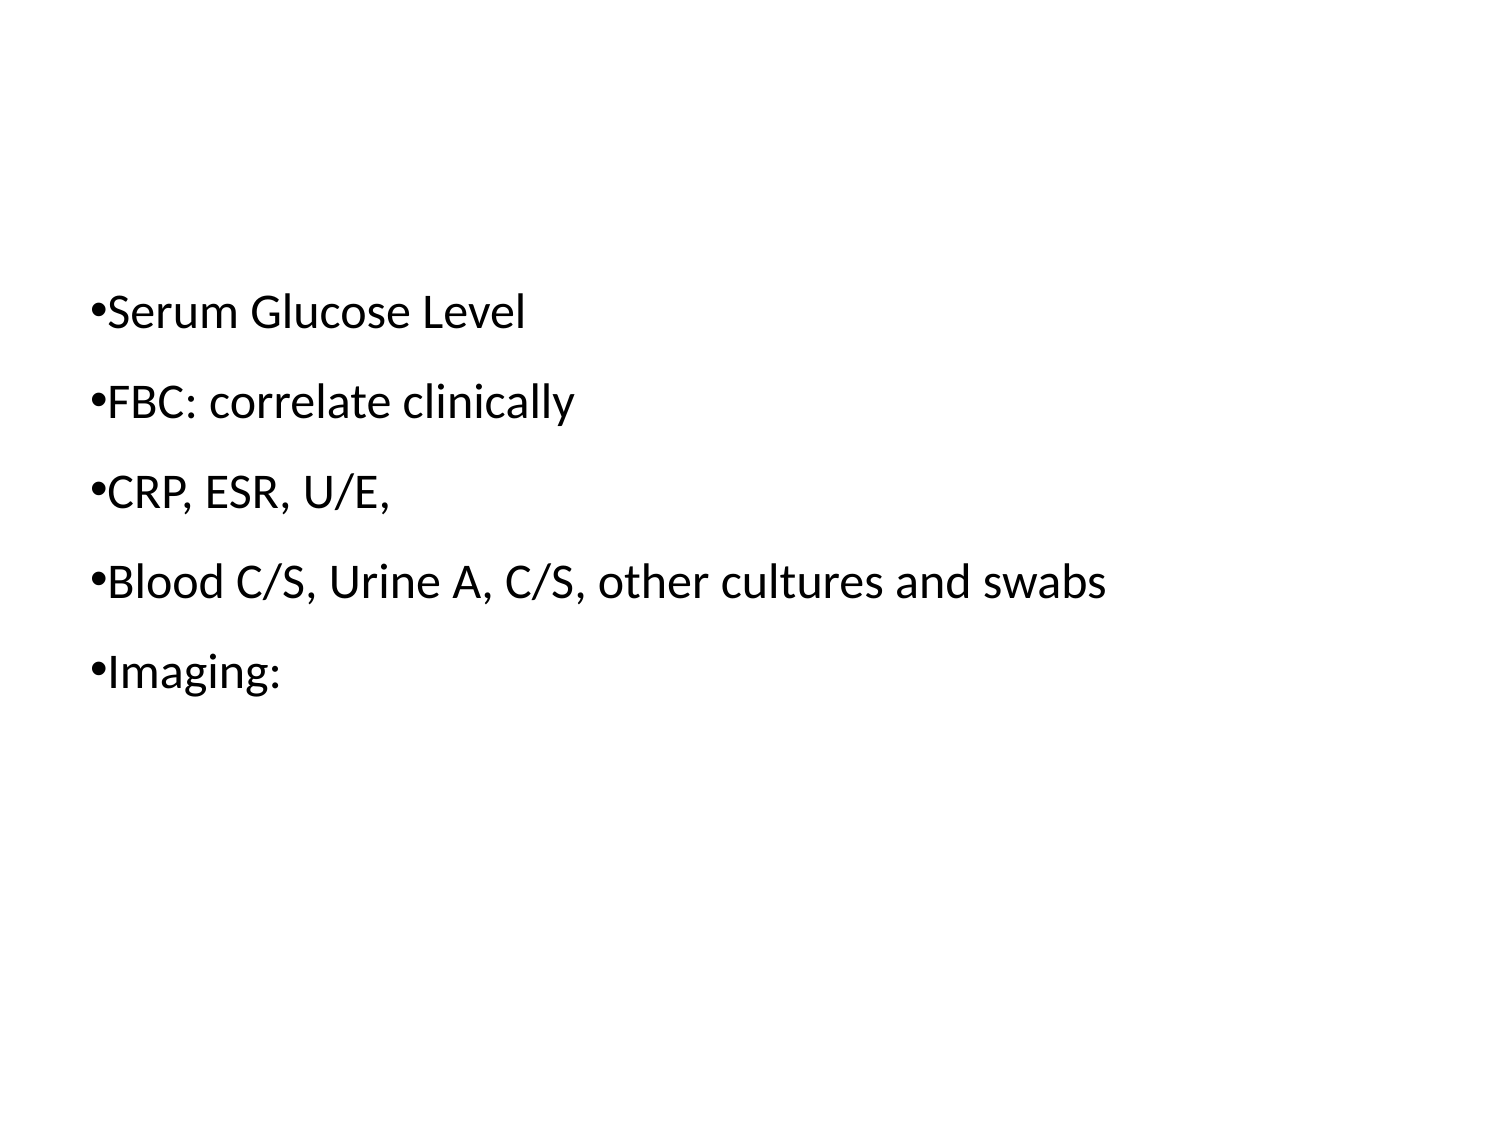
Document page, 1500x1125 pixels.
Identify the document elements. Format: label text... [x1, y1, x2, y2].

list Serum Glucose Level FBC: correlate clinically CRP, ESR, U/E, Blood C/S, Urine A, C/S, other cultures and swabs Imaging: [75, 262, 1425, 1005]
